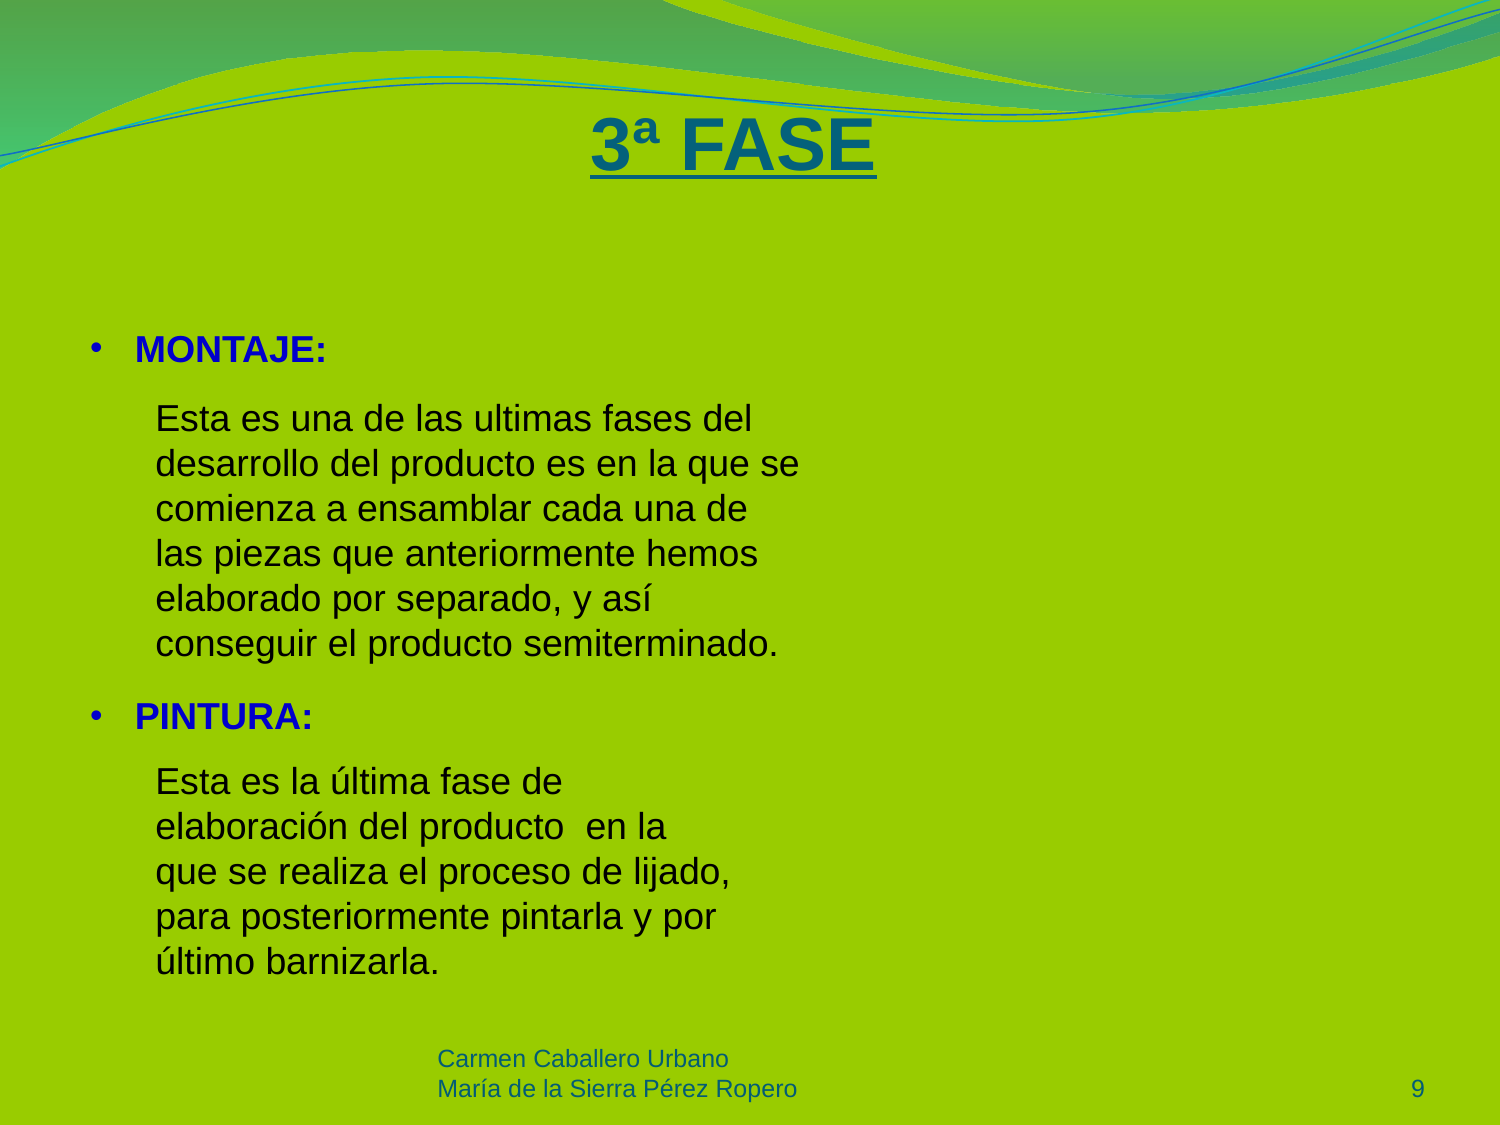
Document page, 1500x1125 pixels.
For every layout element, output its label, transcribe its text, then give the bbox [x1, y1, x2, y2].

slide_number 9 [1299, 1042, 1425, 1103]
footer Carmen Caballero Urbano María de la Sierra Pérez Ropero [437, 1042, 988, 1103]
text_box Esta es la última fase de elaboración del producto en la que se realiza el proceso de lijado, para posteriormente pintarla y por último barnizarla. [140, 749, 750, 990]
text_box Esta es una de las ultimas fases del desarrollo del producto es en la que se comienza a ensamblar cada una de las piezas que anteriormente hemos elaborado por separado, y así conseguir el producto semiterminado. [140, 386, 821, 672]
list MONTAJE: PINTURA: [74, 317, 1426, 1038]
title 3ª FASE [58, 81, 1409, 187]
